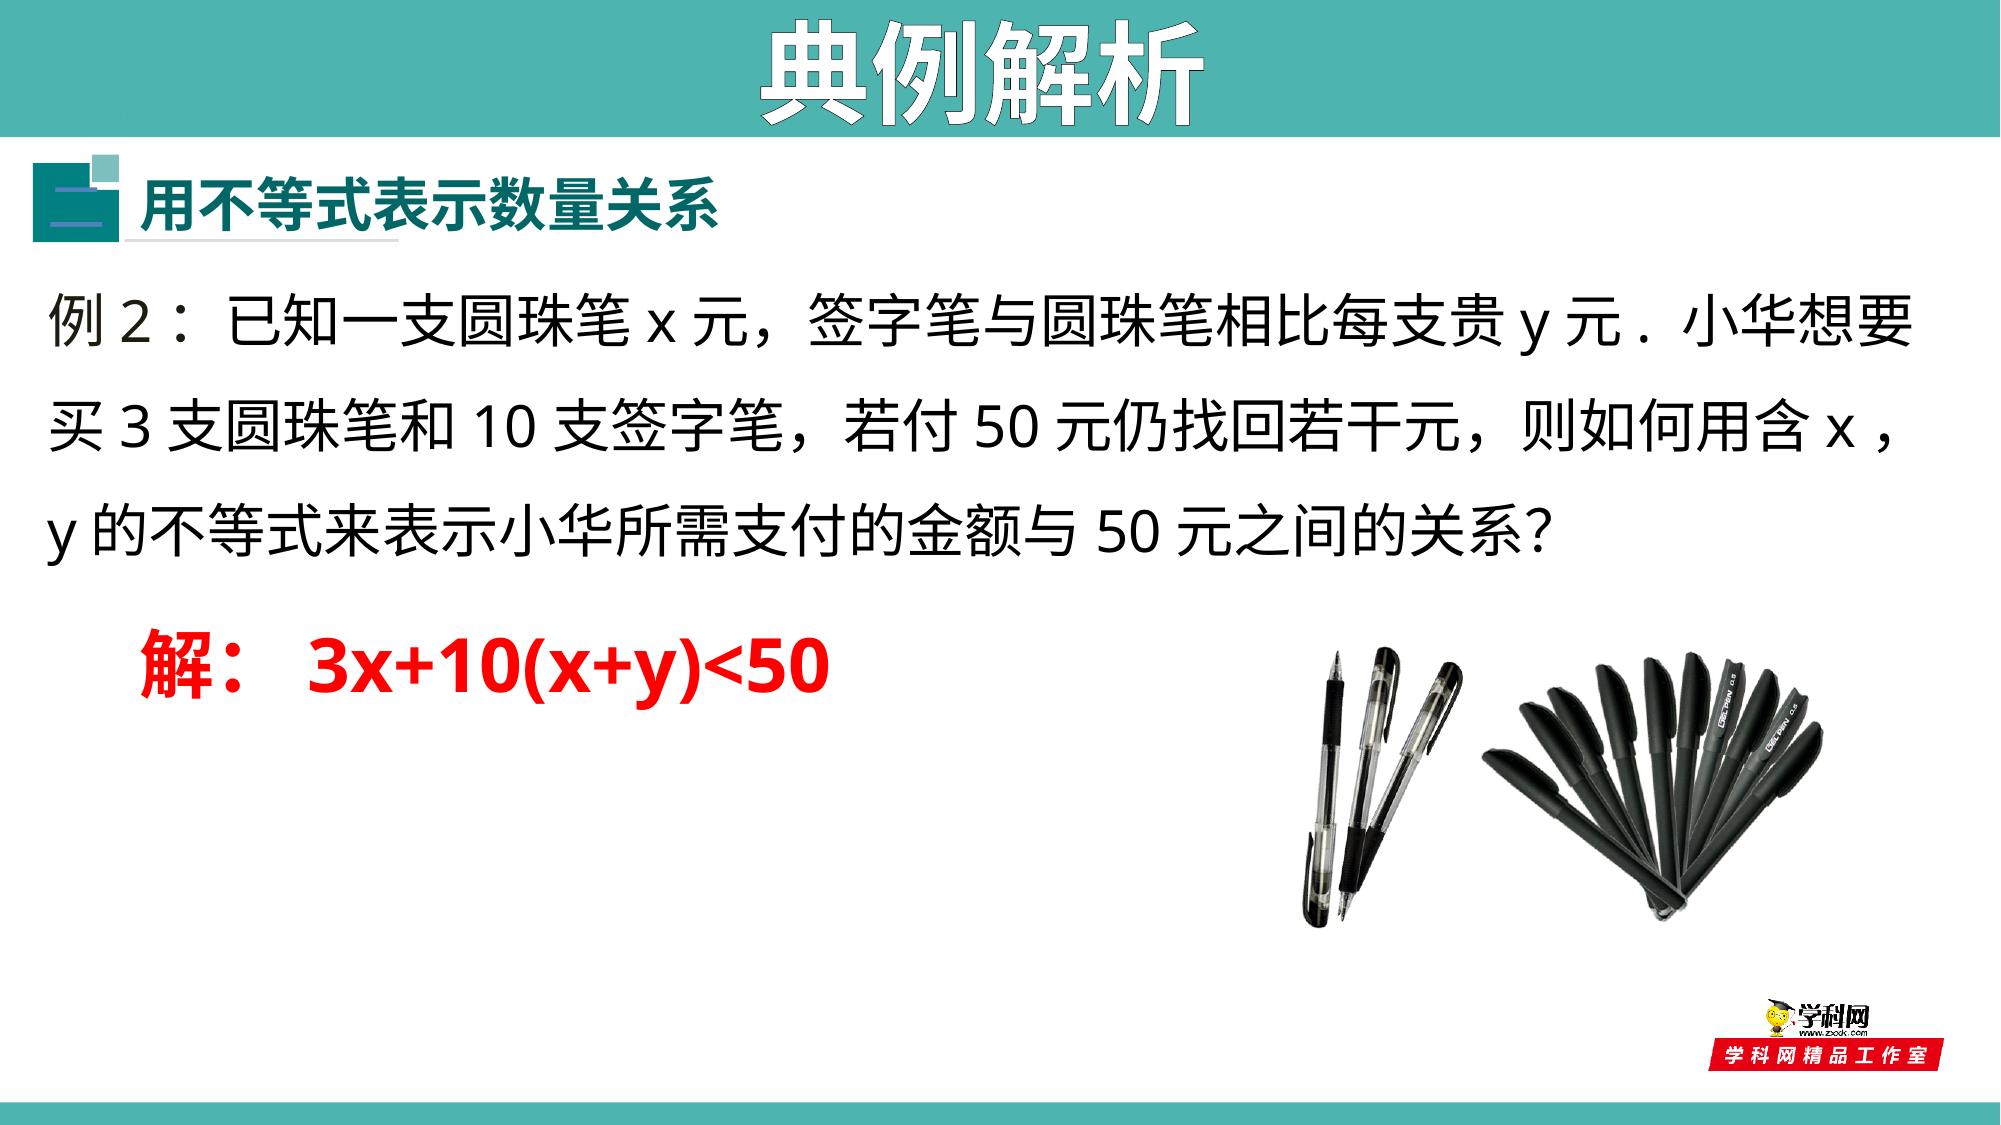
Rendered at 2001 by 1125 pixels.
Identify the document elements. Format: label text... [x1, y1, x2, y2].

picture [1247, 634, 1839, 931]
text_box 解：3x+10(x+y)<50 [124, 610, 940, 715]
text_box 典例解析 [742, 0, 1223, 146]
picture [1766, 999, 1869, 1037]
text_box 例2：已知一支圆珠笔x元，签字笔与圆珠笔相比每支贵y元. 小华想要买3支圆珠笔和10支签字笔，若付50元仍找回若干元，则如何用含x，y的不等式来表示小华所需支付的金额与50元之间的关系？ [32, 242, 1969, 572]
picture [1708, 1038, 1944, 1071]
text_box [32, 115, 738, 249]
